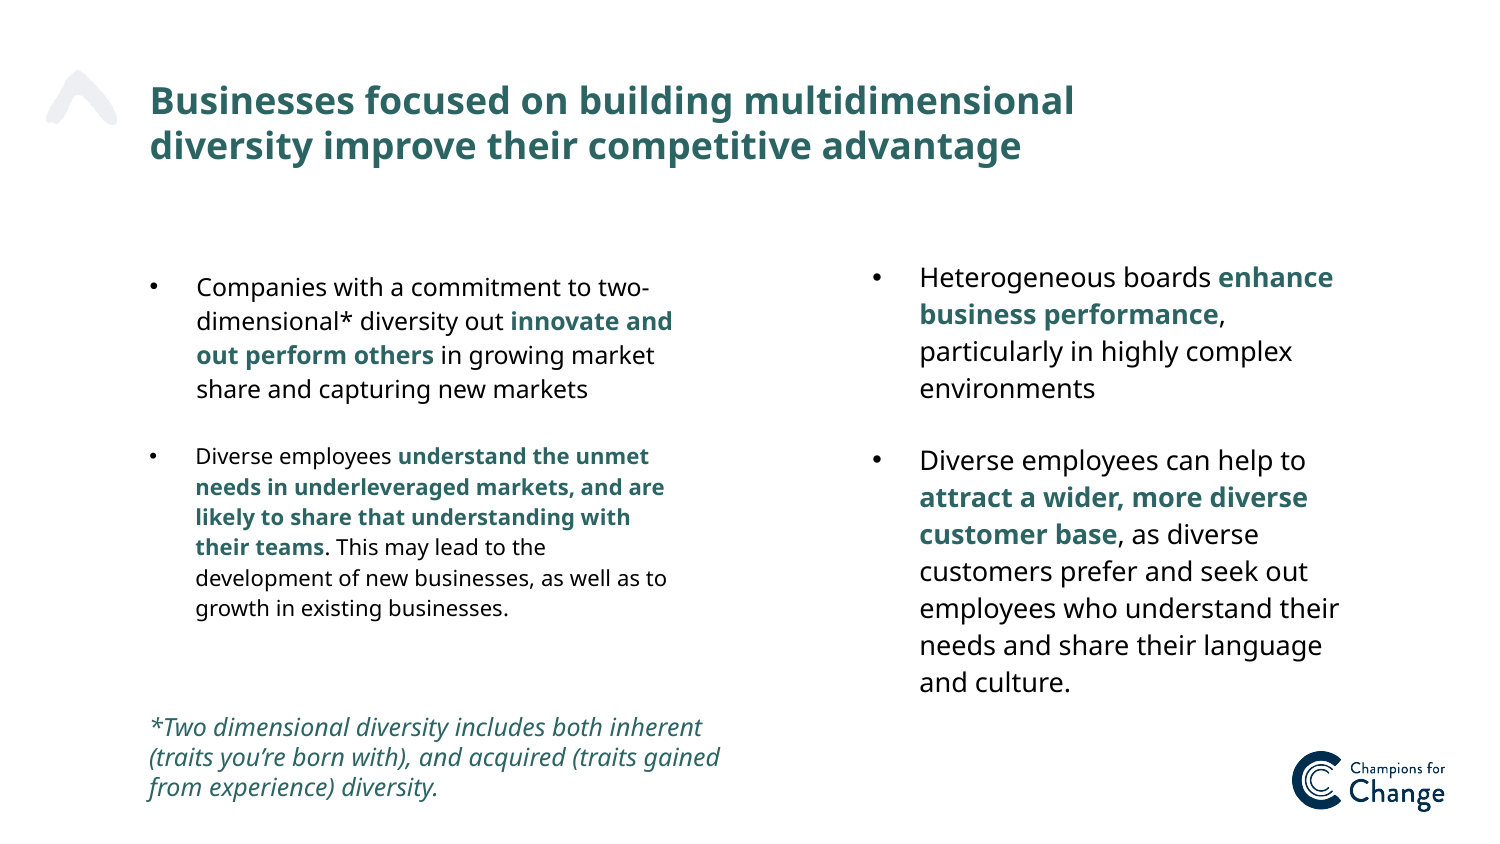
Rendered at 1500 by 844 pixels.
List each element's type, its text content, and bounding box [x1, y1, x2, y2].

text_box Heterogeneous boards enhance business performance, particularly in highly complex environments [857, 216, 1366, 412]
picture [1292, 751, 1445, 812]
list Companies with a commitment to two-dimensional* diversity out innovate and out perform others in growing market share and capturing new markets [134, 259, 695, 413]
text_box Diverse employees understand the unmet needs in underleveraged markets, and are likely to share that understanding with their teams. This may lead to the development of new businesses, as well as to growth in existing businesses. [134, 431, 689, 633]
text_box *Two dimensional diversity includes both inherent (traits you’re born with), and acquired (traits gained from experience) diversity. [134, 704, 750, 810]
title Businesses focused on building multidimensional diversity improve their competitive advantage [134, 70, 1139, 197]
text_box Diverse employees can help to attract a wider, more diverse customer base, as diverse customers prefer and seek out employees who understand their needs and share their language and culture. [857, 431, 1366, 569]
